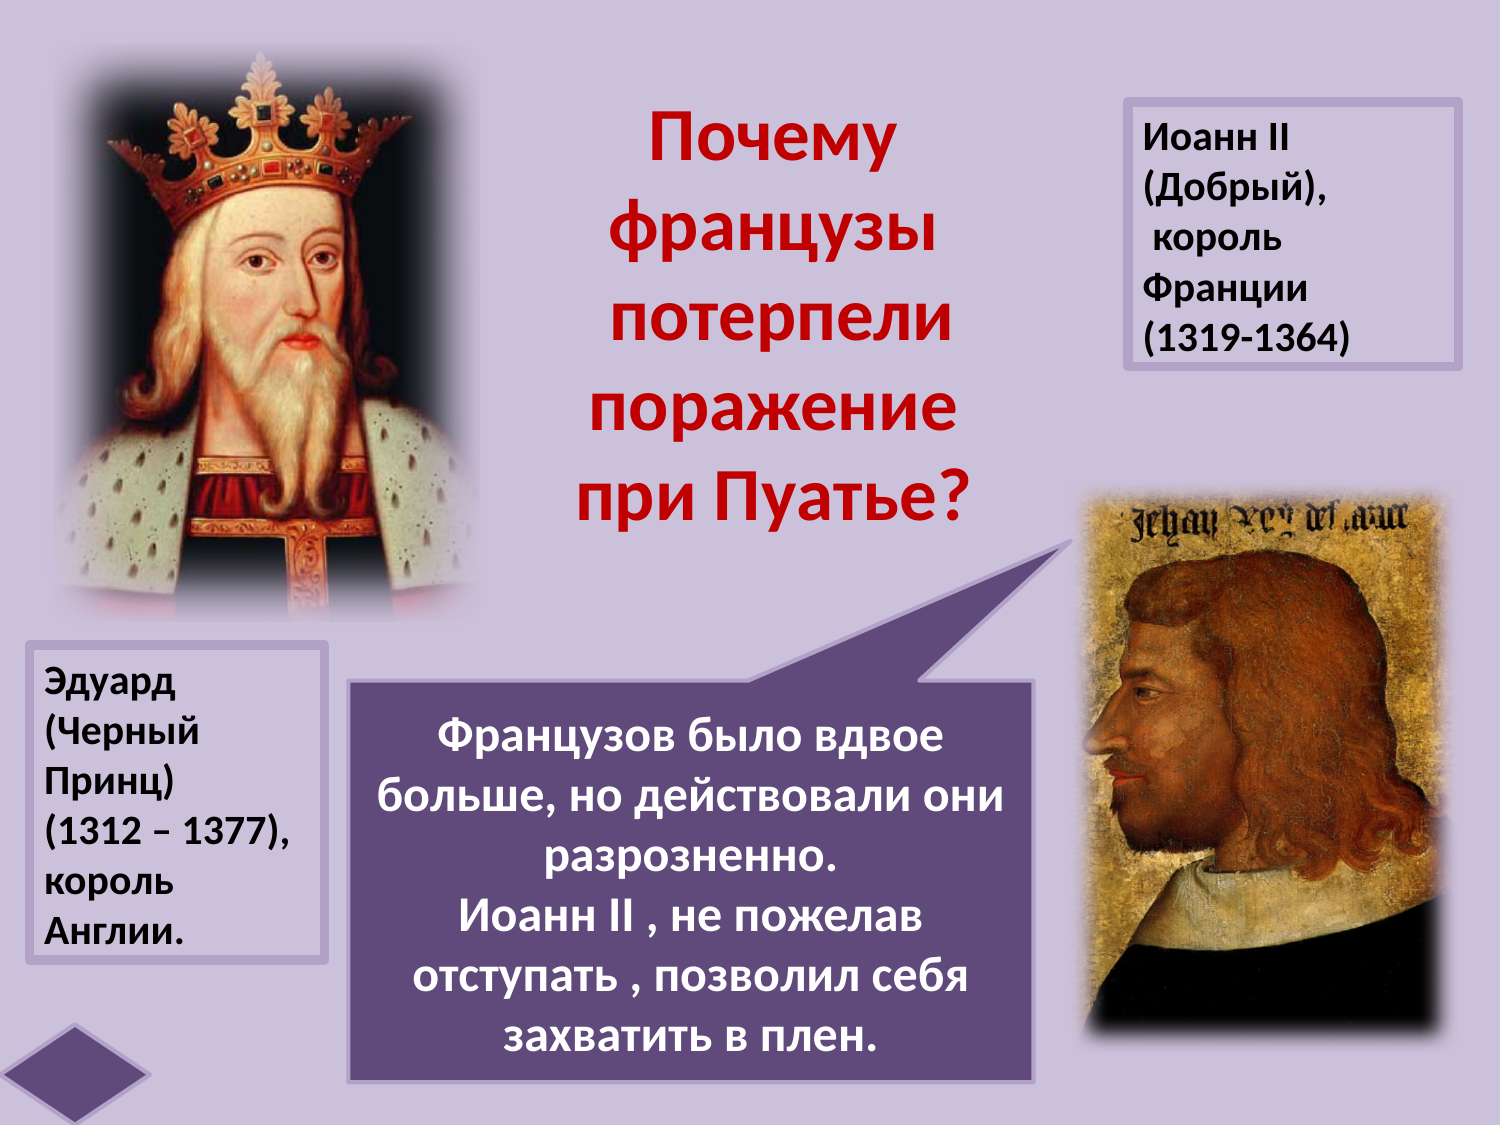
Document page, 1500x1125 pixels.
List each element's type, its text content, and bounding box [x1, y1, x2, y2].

text_box Эдуард (Черный Принц) (1312 – 1377), король Англии. [29, 645, 325, 960]
picture [1068, 479, 1459, 1056]
text_box Иоанн II (Добрый), король Франции (1319-1364) [1128, 101, 1459, 367]
text_box Французов было вдвое больше, но действовали они разрозненно. Иоанн II , не пожелав отступать , позволил себя захватить в плен. [346, 541, 1063, 1085]
text_box [0, 1022, 153, 1125]
text_box Почему французы потерпели поражение при Пуатье? [501, 78, 1046, 544]
picture [52, 42, 479, 622]
